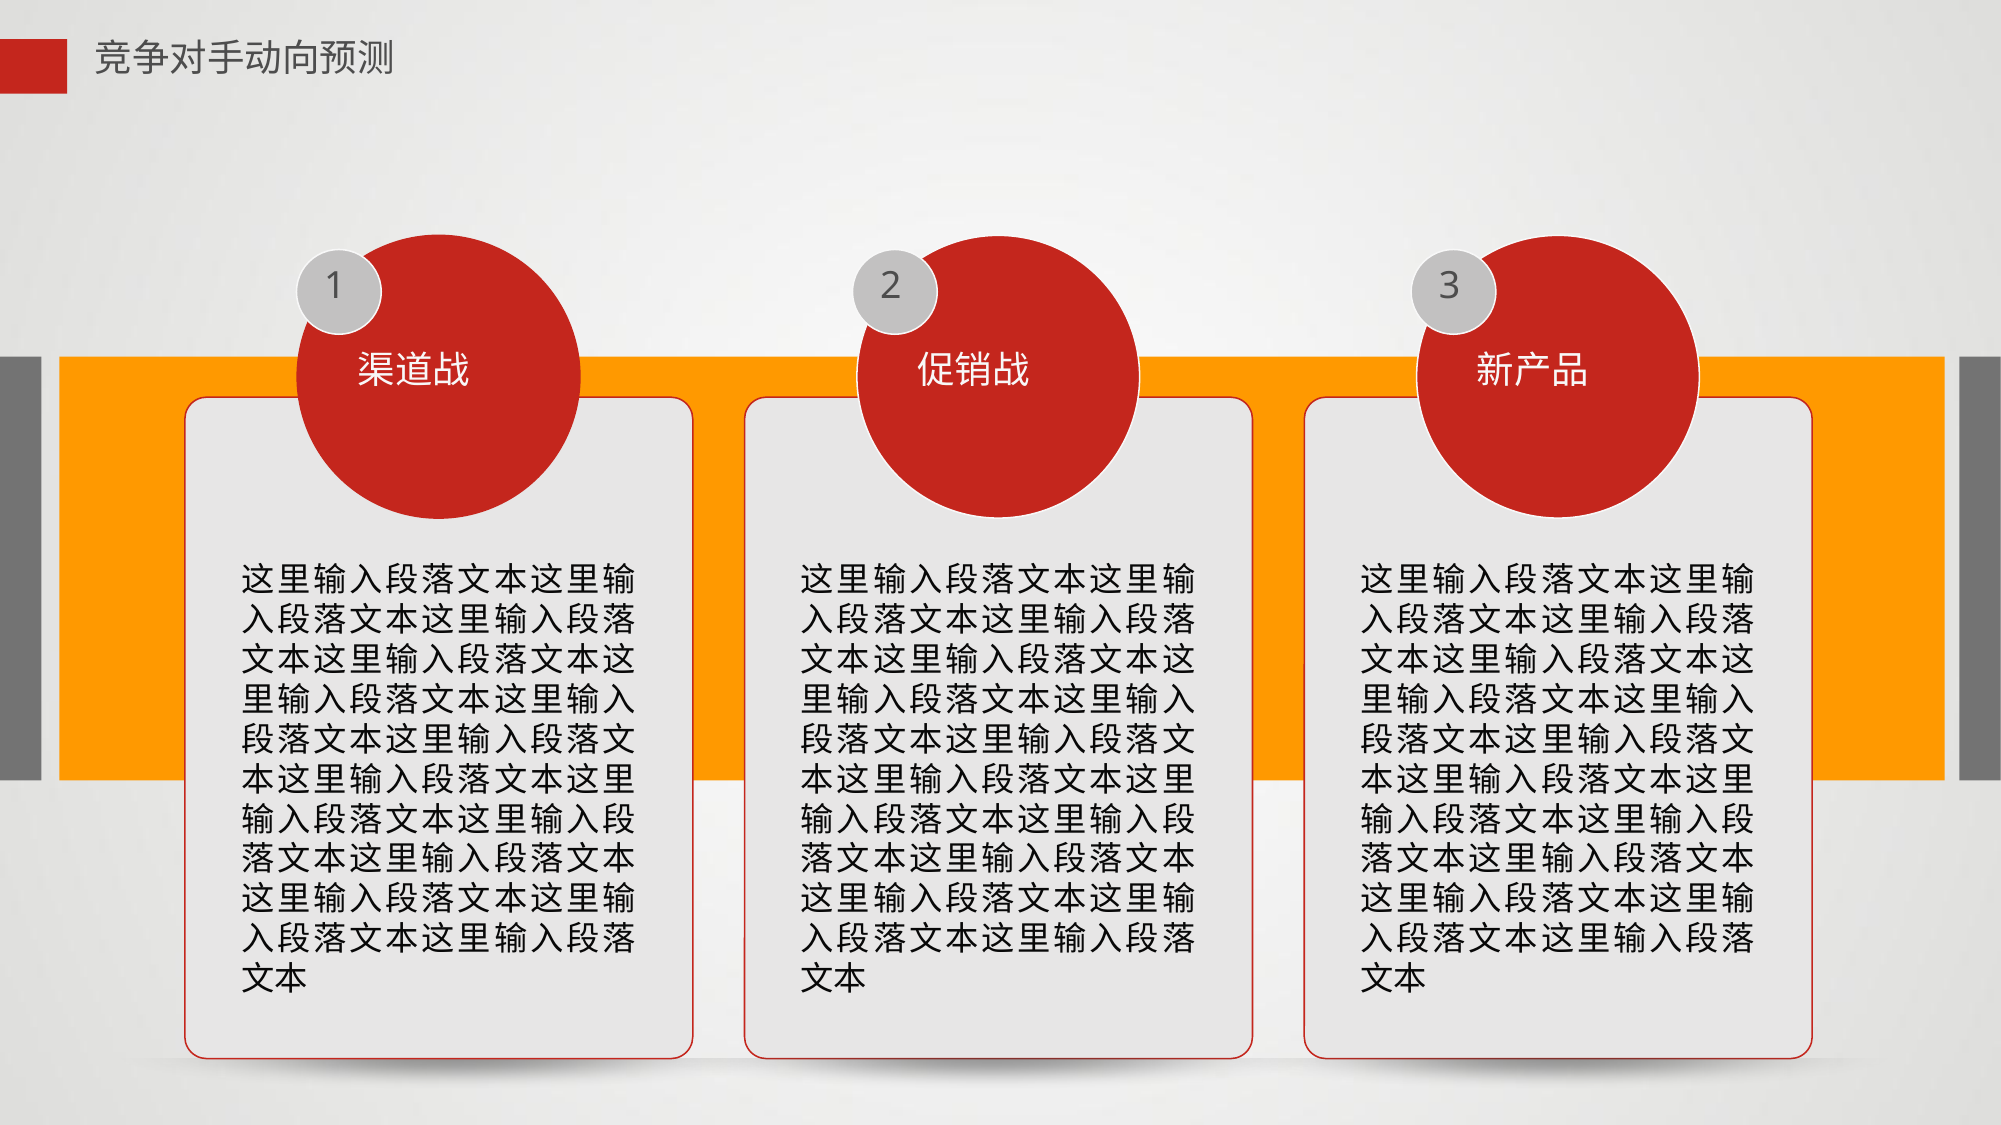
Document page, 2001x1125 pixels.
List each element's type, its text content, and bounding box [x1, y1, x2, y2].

text_box [0, 356, 42, 781]
text_box 这里输入段落文本这里输入段落文本这里输入段落文本这里输入段落文本这里输入段落文本这里输入段落文本这里输入段落文本这里输入段落文本这里输入段落文本这里输入段落文本这里输入段落文本这里输入段落文本这里输入段落文本这里输入段落文本 [226, 550, 652, 1005]
text_box [744, 397, 1253, 1056]
text_box [579, 356, 858, 781]
text_box [1139, 356, 1418, 781]
text_box 竞争对手动向预测 [79, 26, 410, 86]
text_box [296, 249, 382, 335]
text_box [1698, 356, 1945, 781]
text_box 促销战 [902, 338, 1045, 399]
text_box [852, 249, 938, 335]
text_box [1304, 397, 1813, 1056]
text_box [0, 39, 68, 94]
text_box 渠道战 [342, 338, 486, 399]
text_box [856, 235, 1140, 519]
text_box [1410, 249, 1497, 335]
text_box [184, 397, 693, 1056]
text_box 这里输入段落文本这里输入段落文本这里输入段落文本这里输入段落文本这里输入段落文本这里输入段落文本这里输入段落文本这里输入段落文本这里输入段落文本这里输入段落文本这里输入段落文本这里输入段落文本这里输入段落文本这里输入段落文本 [1345, 550, 1771, 1005]
text_box [297, 235, 580, 519]
text_box [1959, 356, 2001, 781]
text_box 新产品 [1461, 338, 1605, 399]
text_box 这里输入段落文本这里输入段落文本这里输入段落文本这里输入段落文本这里输入段落文本这里输入段落文本这里输入段落文本这里输入段落文本这里输入段落文本这里输入段落文本这里输入段落文本这里输入段落文本这里输入段落文本这里输入段落文本 [785, 550, 1211, 1005]
text_box [1416, 235, 1700, 519]
text_box [59, 356, 298, 781]
picture [0, 0, 2001, 1125]
